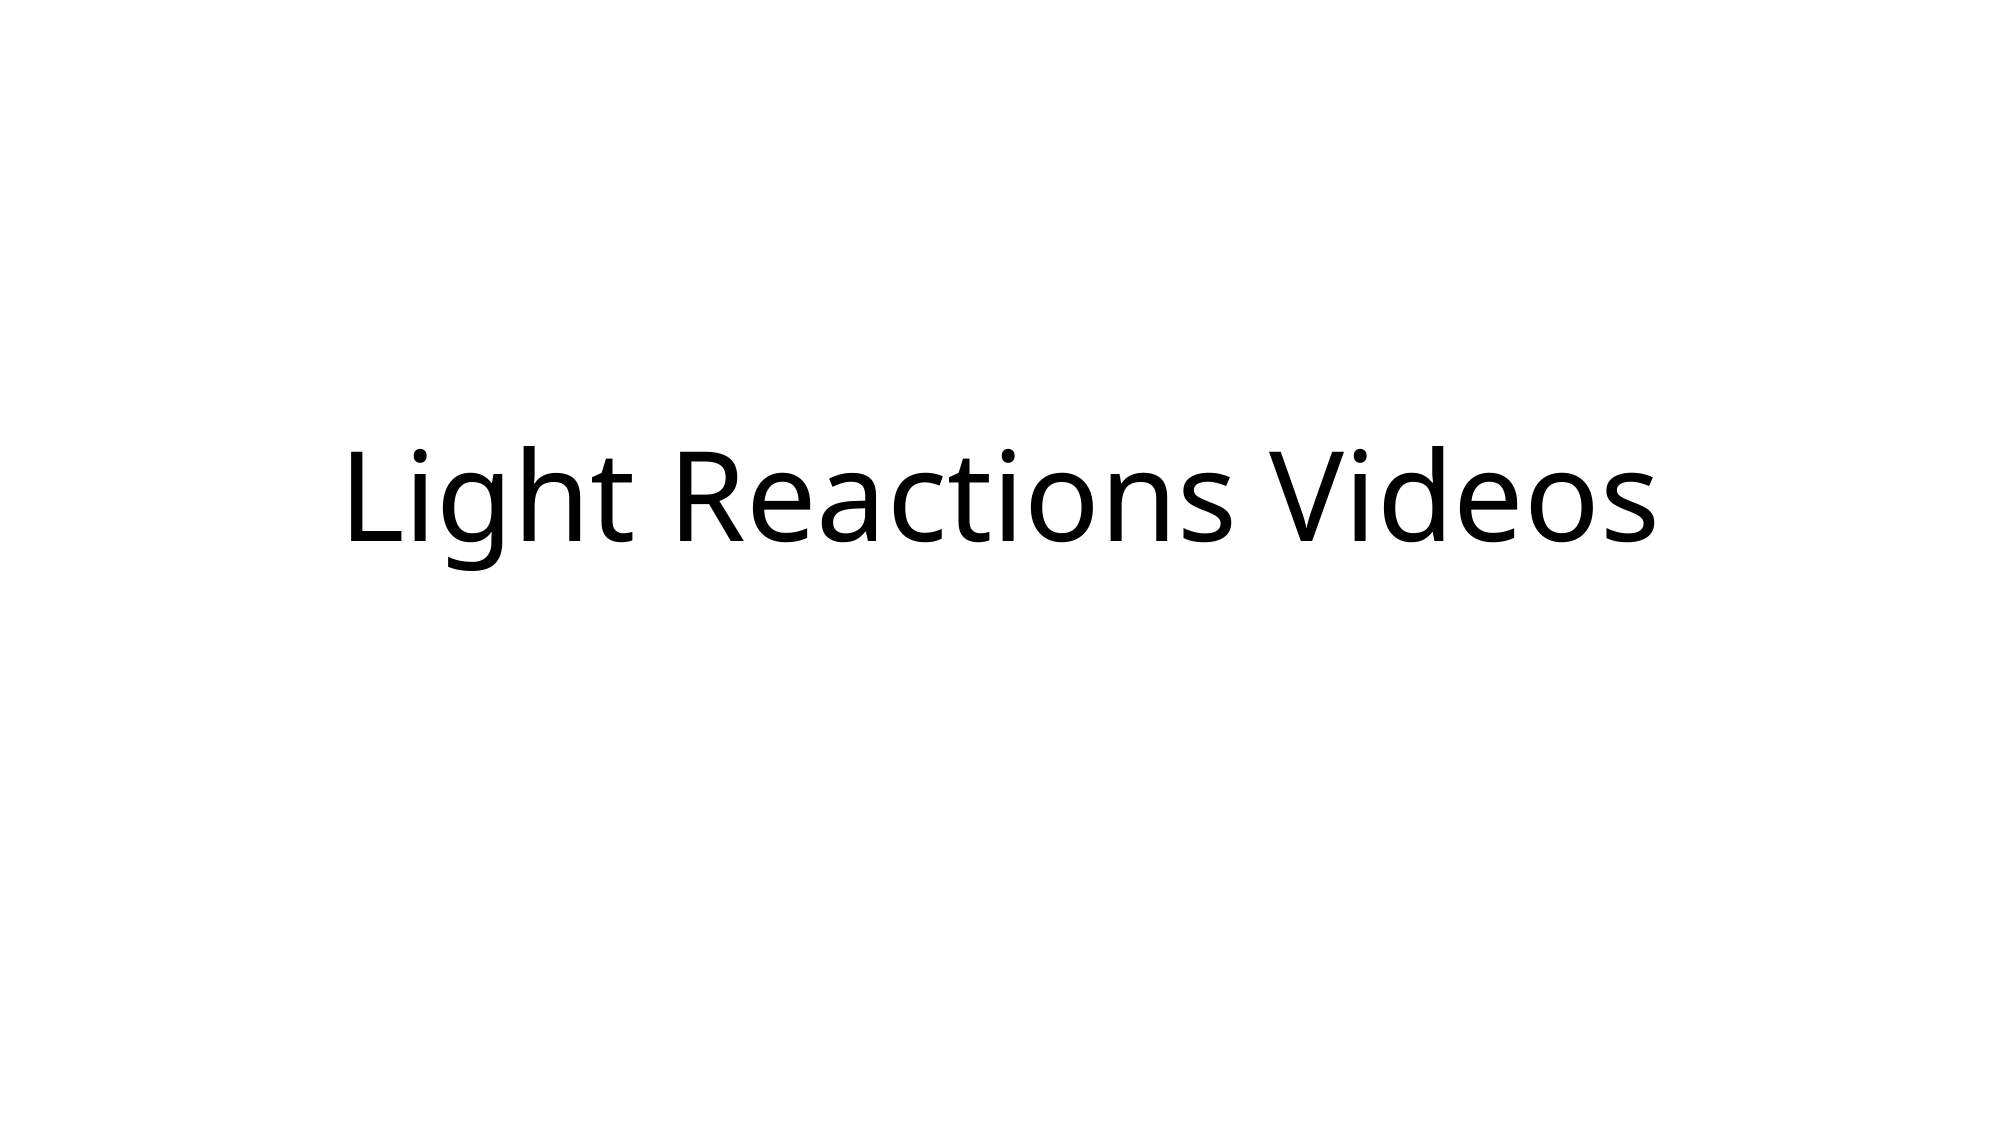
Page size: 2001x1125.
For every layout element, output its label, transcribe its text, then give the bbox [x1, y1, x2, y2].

title Light Reactions Videos [249, 184, 1750, 576]
